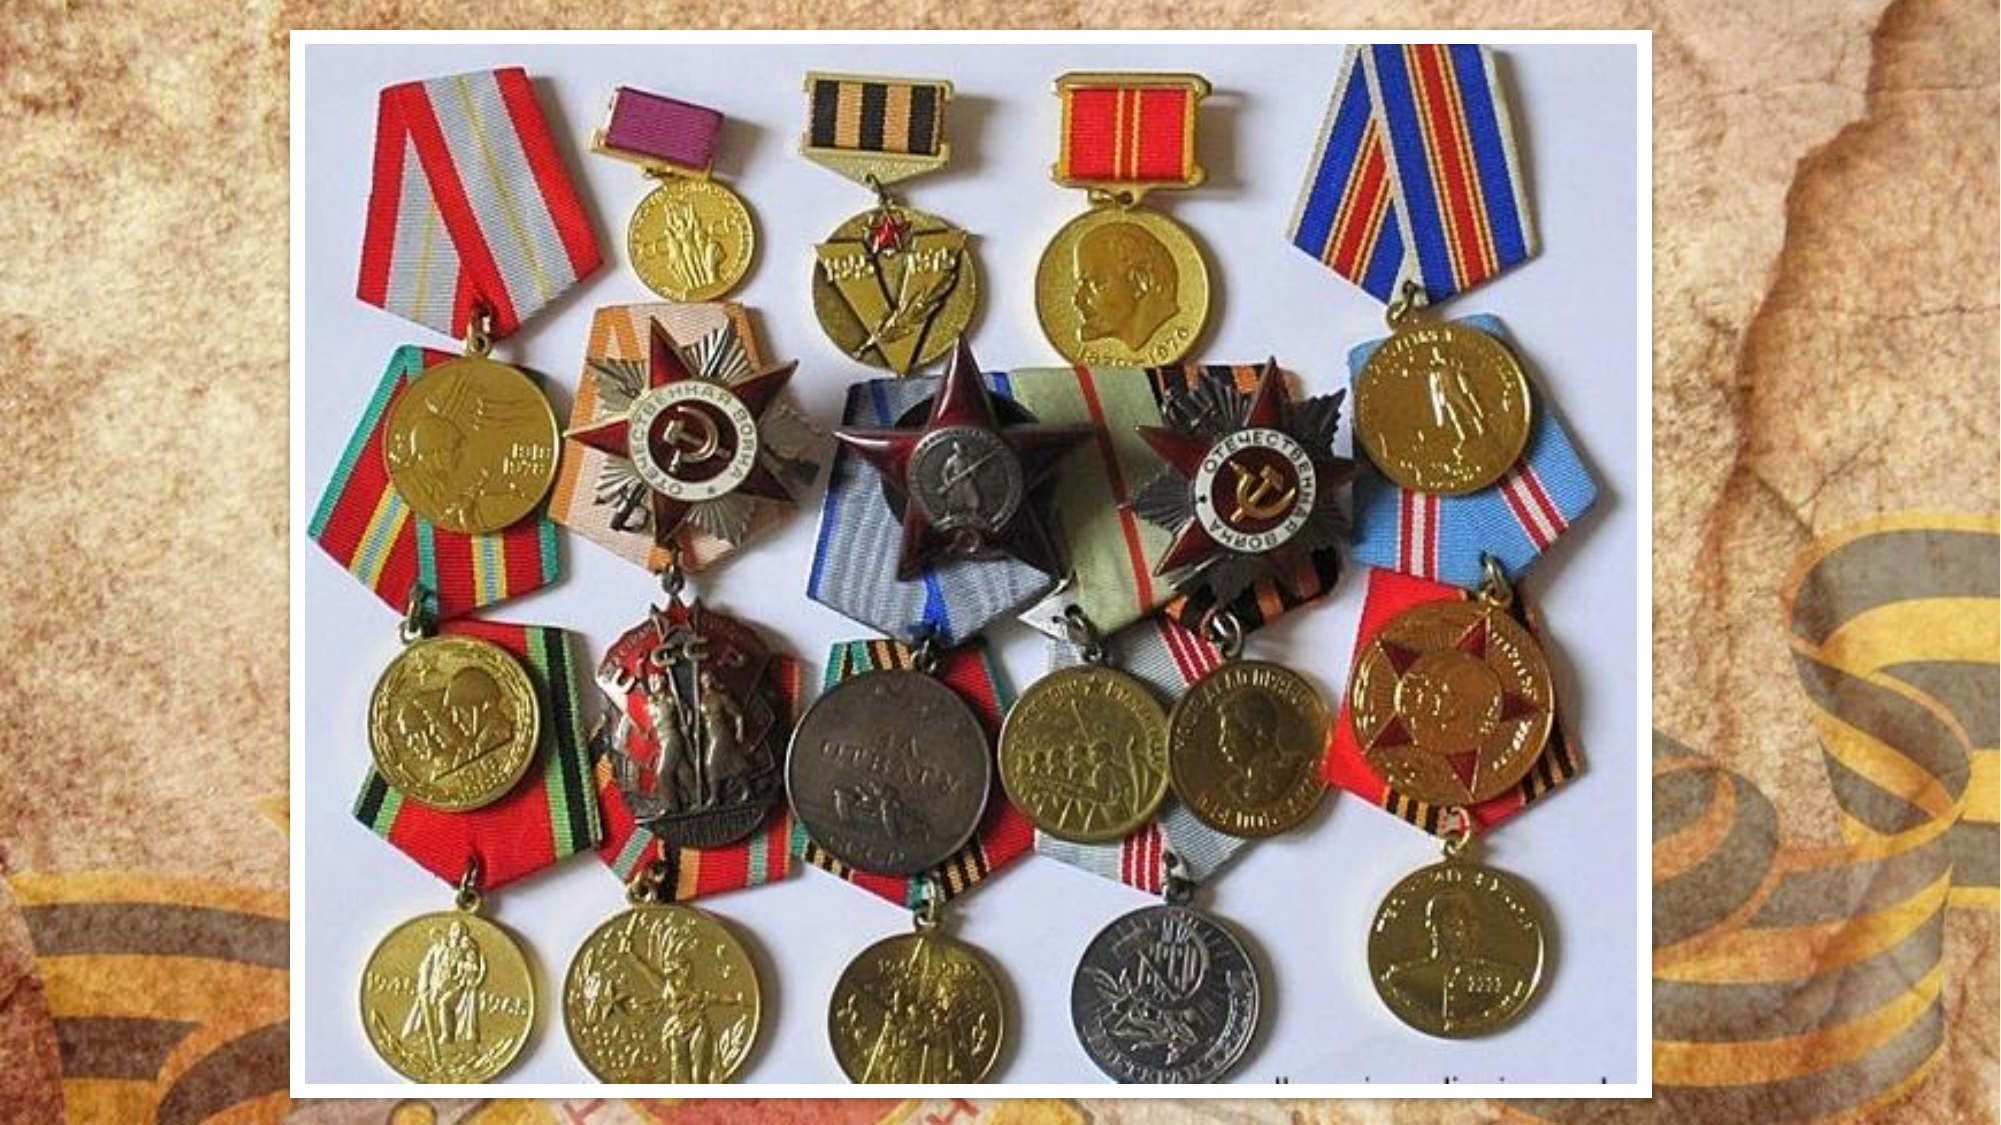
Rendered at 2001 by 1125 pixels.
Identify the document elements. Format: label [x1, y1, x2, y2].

picture [0, 0, 2001, 1125]
list [304, 44, 1638, 1084]
